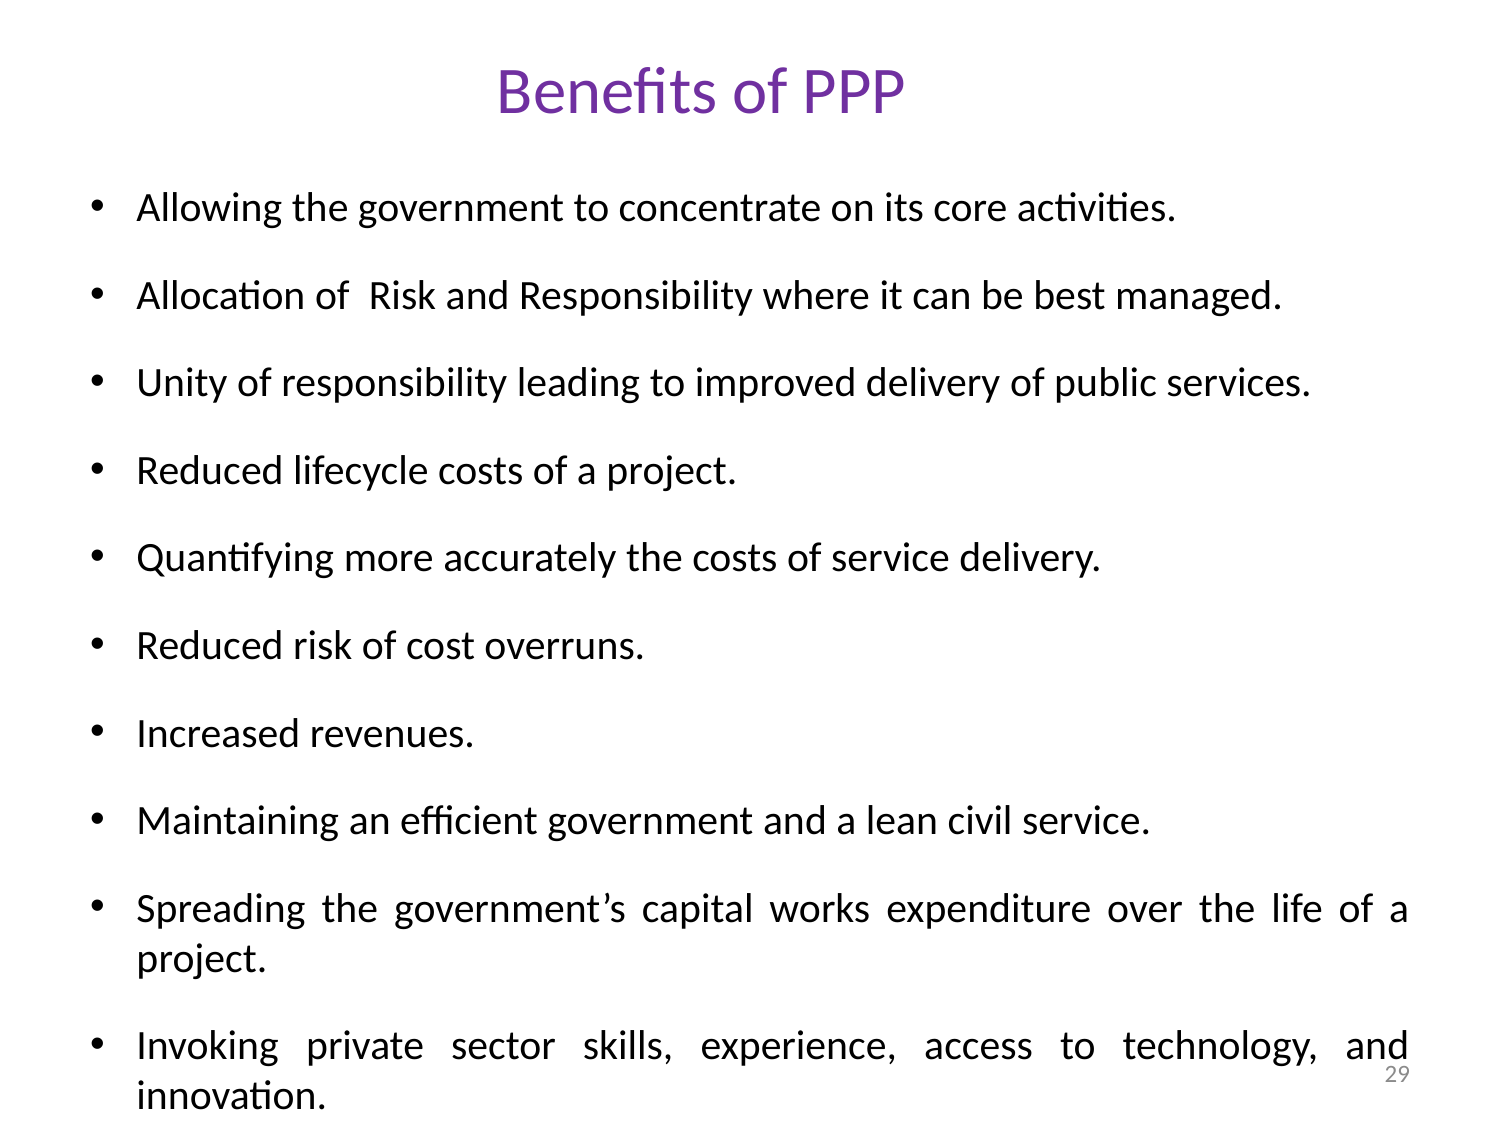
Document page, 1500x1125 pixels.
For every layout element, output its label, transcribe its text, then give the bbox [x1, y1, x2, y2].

title Benefits of PPP [76, 12, 1327, 162]
slide_number 29 [1074, 1042, 1425, 1103]
list Allowing the government to concentrate on its core activities. Allocation of Risk and Responsibility where it can be best managed. Unity of responsibility leading to improved delivery of public services. Reduced lifecycle costs of a project. Quantifying more accurately the costs of service delivery. Reduced risk of cost overruns. Increased revenues. Maintaining an efficient government and a lean civil service. Spreading the government’s capital works expenditure over the life of a project. Invoking private sector skills, experience, access to technology, and innovation. [75, 172, 1425, 1125]
